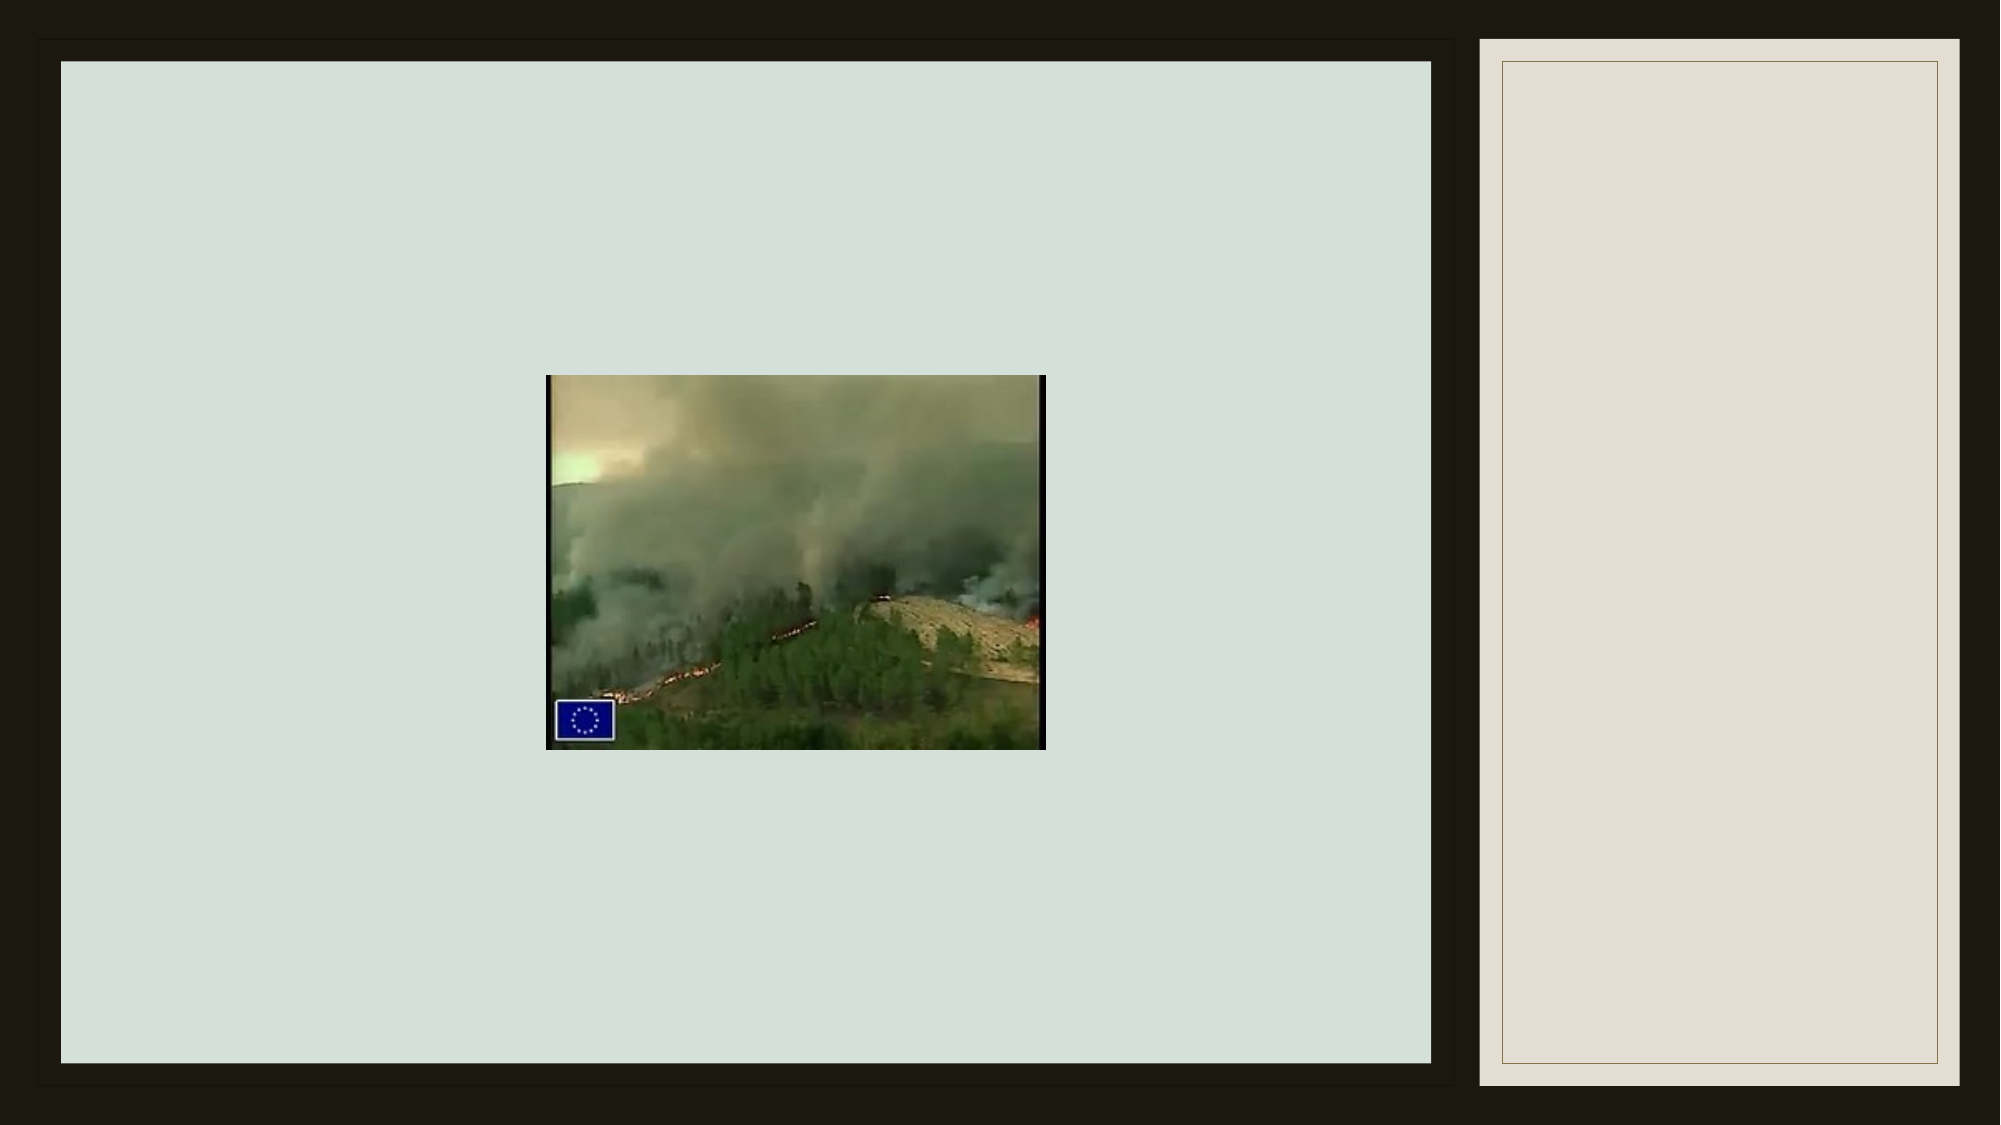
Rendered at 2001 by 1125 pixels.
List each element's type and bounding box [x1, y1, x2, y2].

list [545, 374, 1046, 750]
